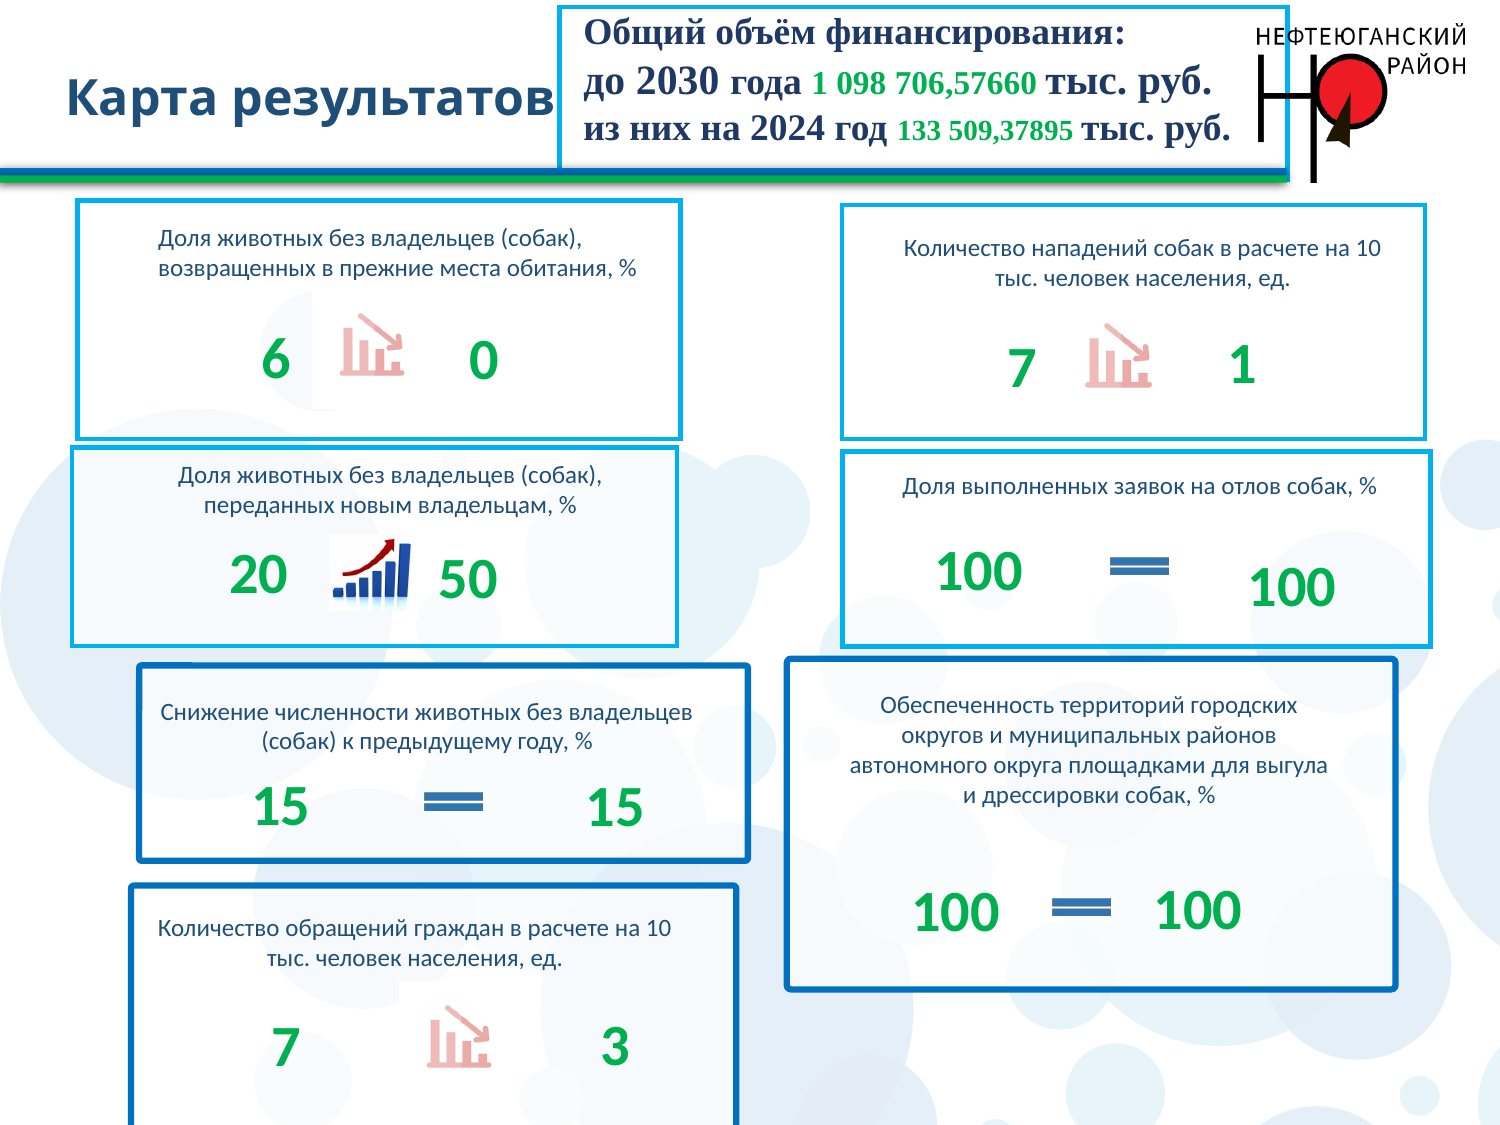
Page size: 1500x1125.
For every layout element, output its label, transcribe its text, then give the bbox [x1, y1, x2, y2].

text_box 100 [896, 865, 1022, 951]
picture [1257, 23, 1465, 183]
picture [424, 792, 483, 811]
text_box [129, 884, 738, 1125]
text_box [77, 200, 717, 440]
text_box 3 [585, 999, 645, 1085]
text_box [785, 657, 1397, 991]
picture [399, 981, 519, 1101]
picture [312, 289, 432, 409]
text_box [842, 451, 1431, 647]
text_box Карта результатов [50, 32, 559, 134]
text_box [842, 205, 1446, 439]
text_box 7 [256, 1000, 316, 1086]
text_box Количество обращений граждан в расчете на 10 тыс. человек населения, ед. [131, 903, 699, 979]
text_box Общий объём финансирования: до 2030 года 1 098 706,57660 тыс. руб. из них на 2024 год 133 509,37895 тыс. руб. [568, 0, 1268, 6]
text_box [71, 447, 678, 646]
text_box 100 [1139, 863, 1265, 949]
picture [1110, 557, 1169, 575]
text_box Снижение численности животных без владельцев (собак) к предыдущему году, % [143, 687, 711, 763]
text_box 15 [236, 759, 326, 845]
picture [329, 534, 416, 611]
picture [1057, 298, 1180, 422]
text_box 15 [570, 760, 660, 846]
text_box [138, 664, 749, 862]
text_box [559, 6, 1288, 168]
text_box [0, 168, 1257, 183]
picture [1052, 898, 1111, 916]
text_box Обеспеченность территорий городских округов и муниципальных районов автономного округа площадками для выгула и дрессировки собак, % [826, 680, 1353, 816]
